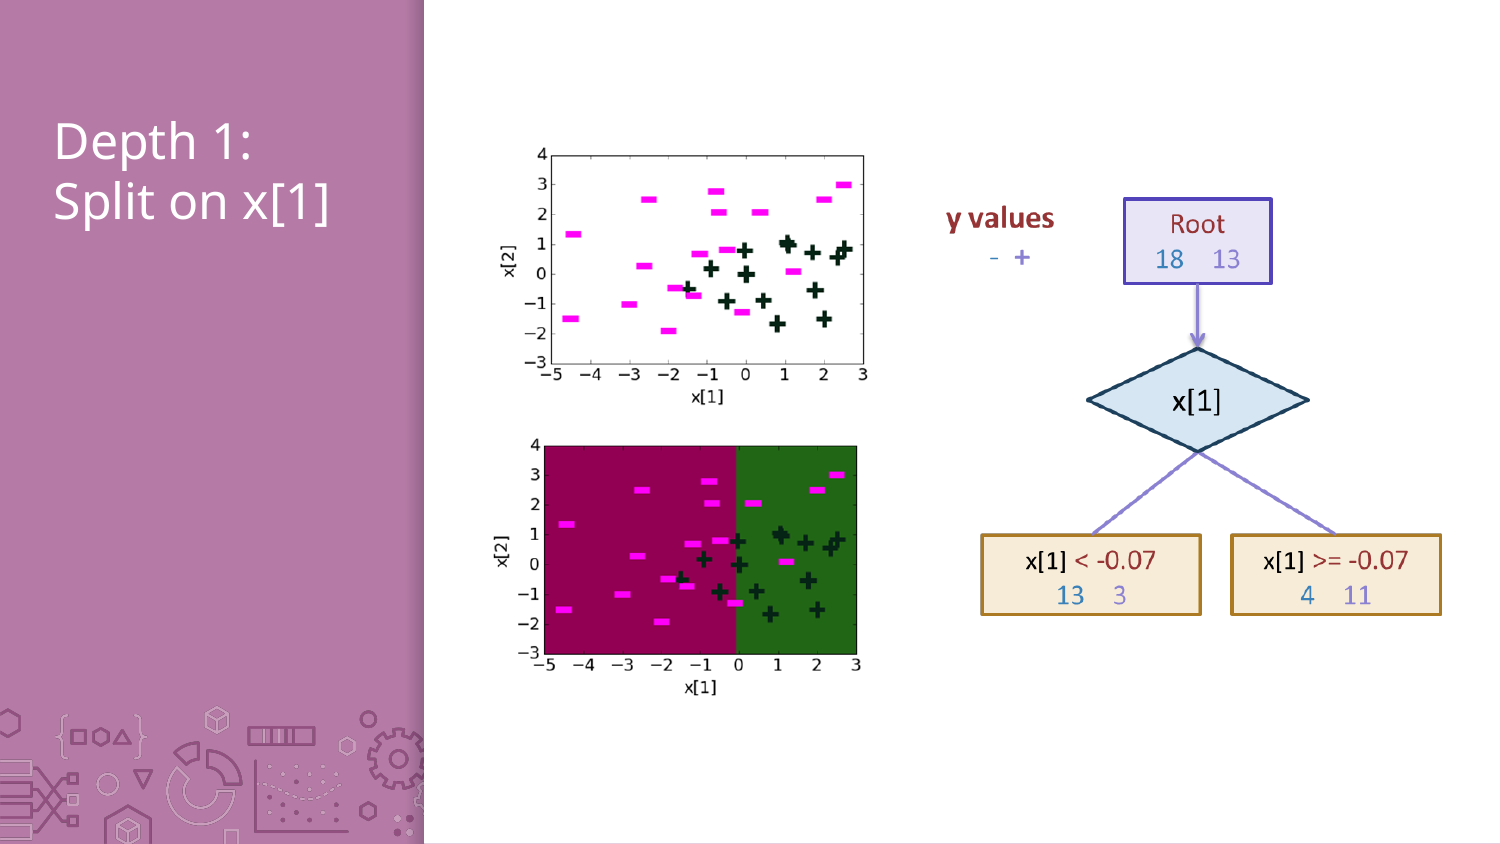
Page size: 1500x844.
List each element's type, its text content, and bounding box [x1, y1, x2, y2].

title Depth 1: Split on x[1] [38, 94, 375, 748]
picture [0, 701, 424, 844]
picture [487, 140, 1442, 702]
